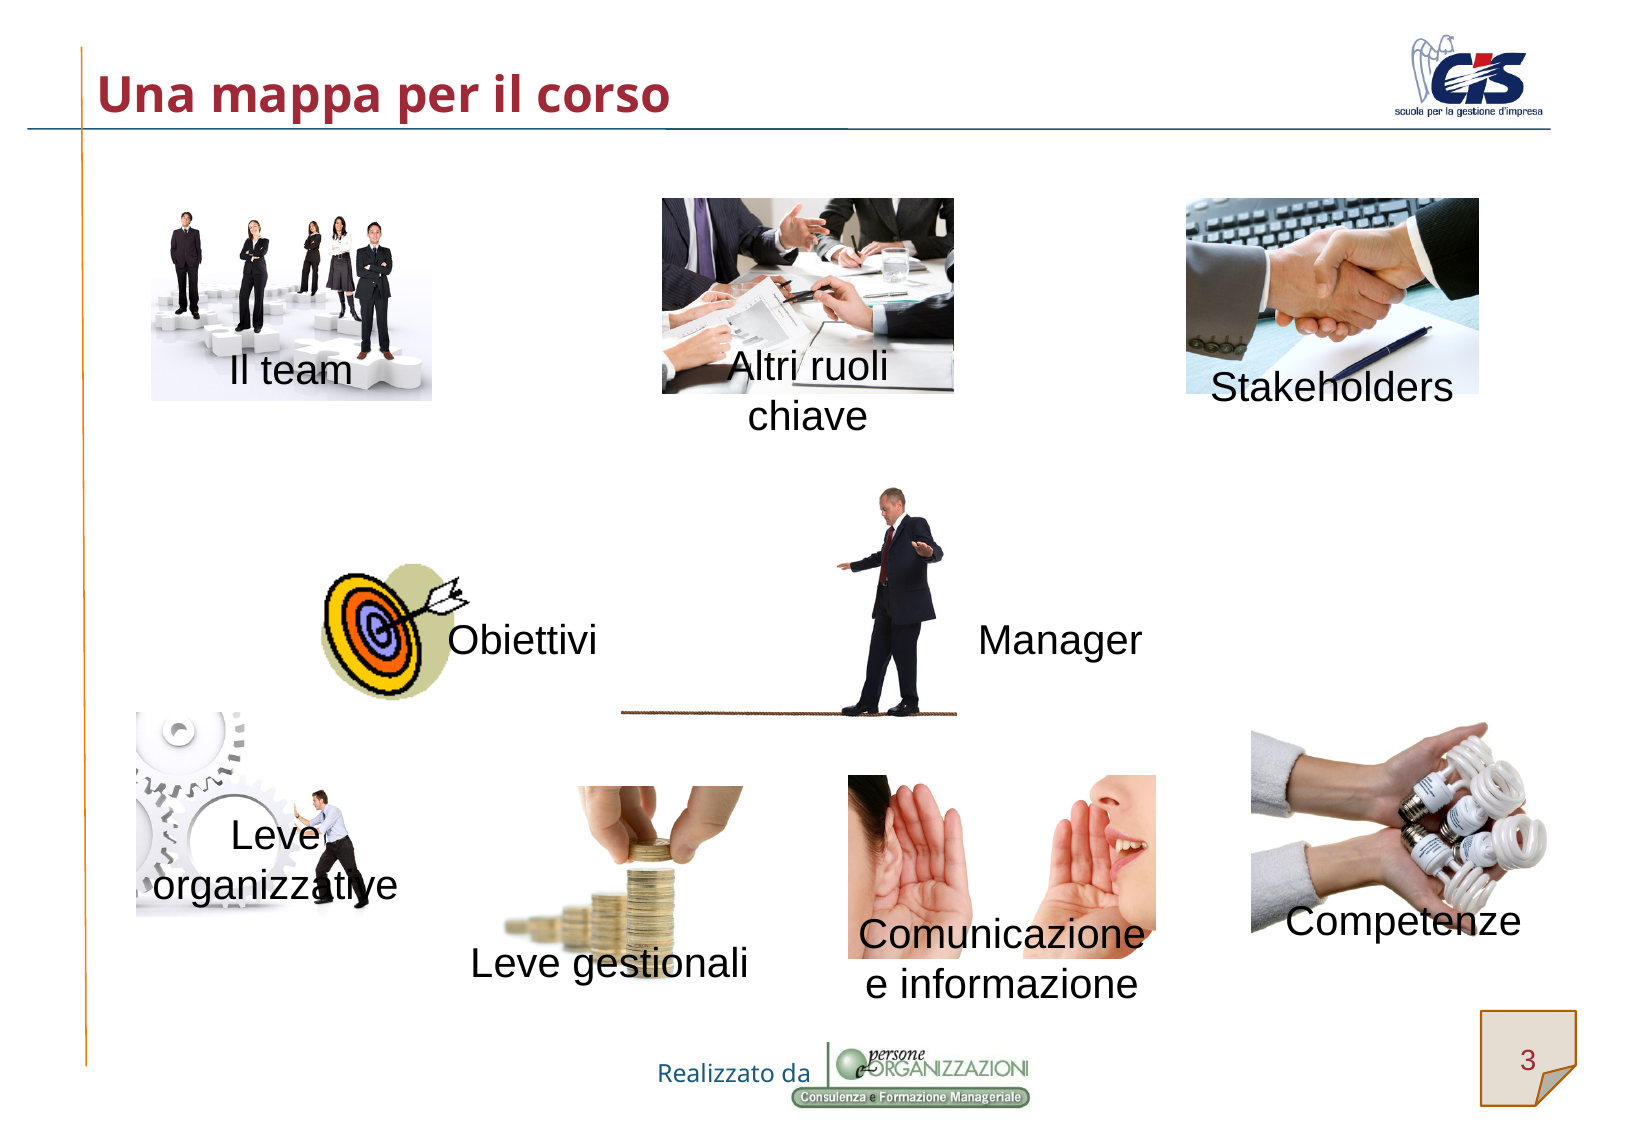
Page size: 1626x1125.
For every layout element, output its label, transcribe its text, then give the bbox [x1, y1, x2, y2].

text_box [431, 479, 1159, 728]
title Una mappa per il corso [81, 33, 1544, 153]
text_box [1250, 714, 1557, 953]
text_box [453, 786, 766, 994]
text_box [128, 712, 423, 918]
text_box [662, 198, 955, 448]
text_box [150, 198, 432, 402]
picture [1390, 30, 1545, 121]
slide_number 3 [1486, 1028, 1571, 1089]
picture [304, 545, 431, 715]
picture [787, 1070, 792, 1080]
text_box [837, 774, 1168, 1016]
picture [787, 1042, 1036, 1117]
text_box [1186, 198, 1479, 419]
